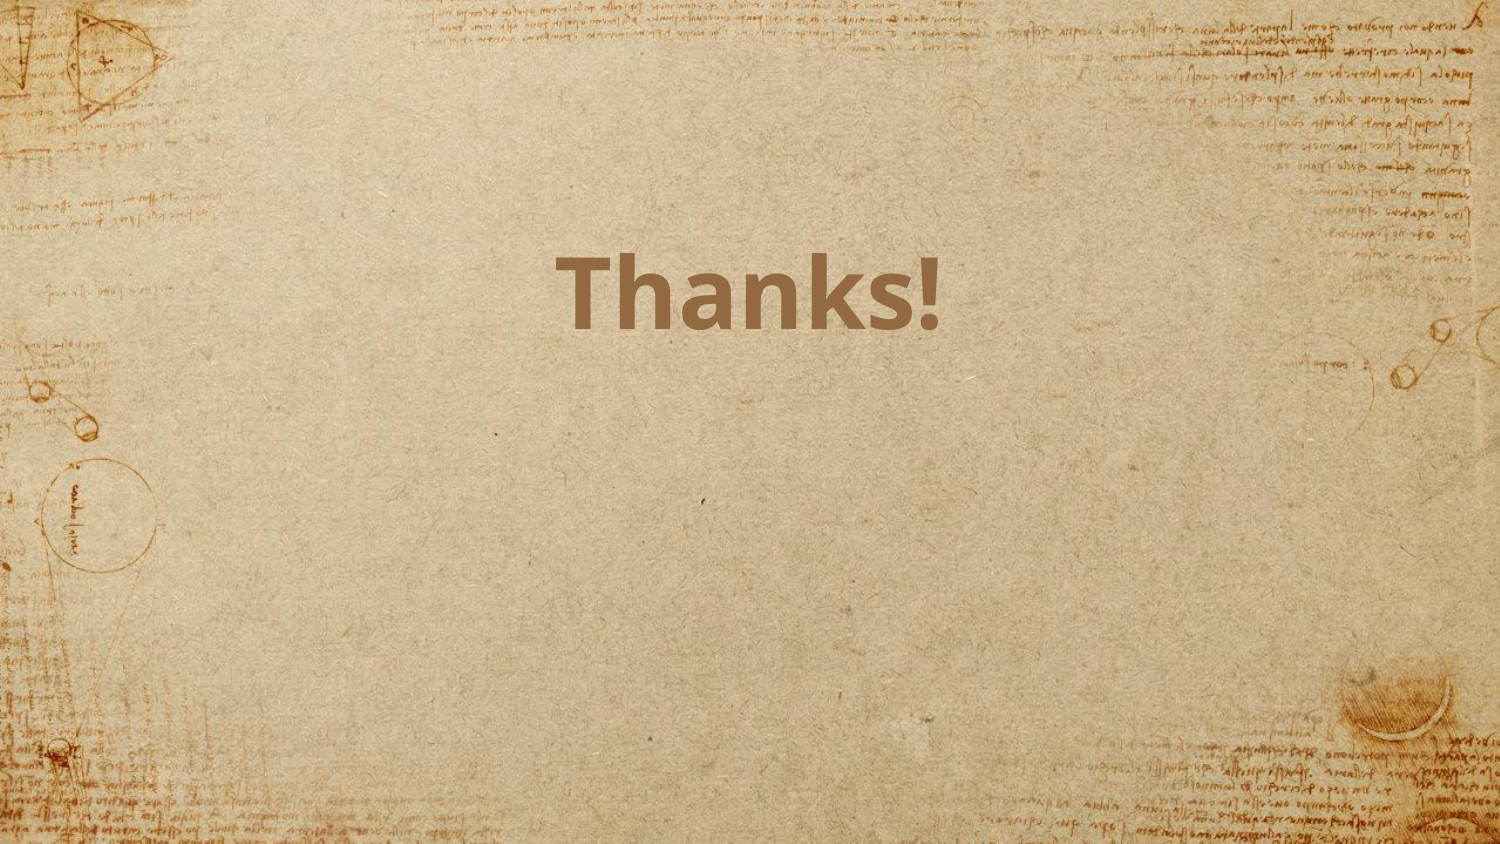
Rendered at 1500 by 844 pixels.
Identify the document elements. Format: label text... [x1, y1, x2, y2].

title Thanks! [152, 174, 1348, 365]
picture [0, 0, 1500, 844]
